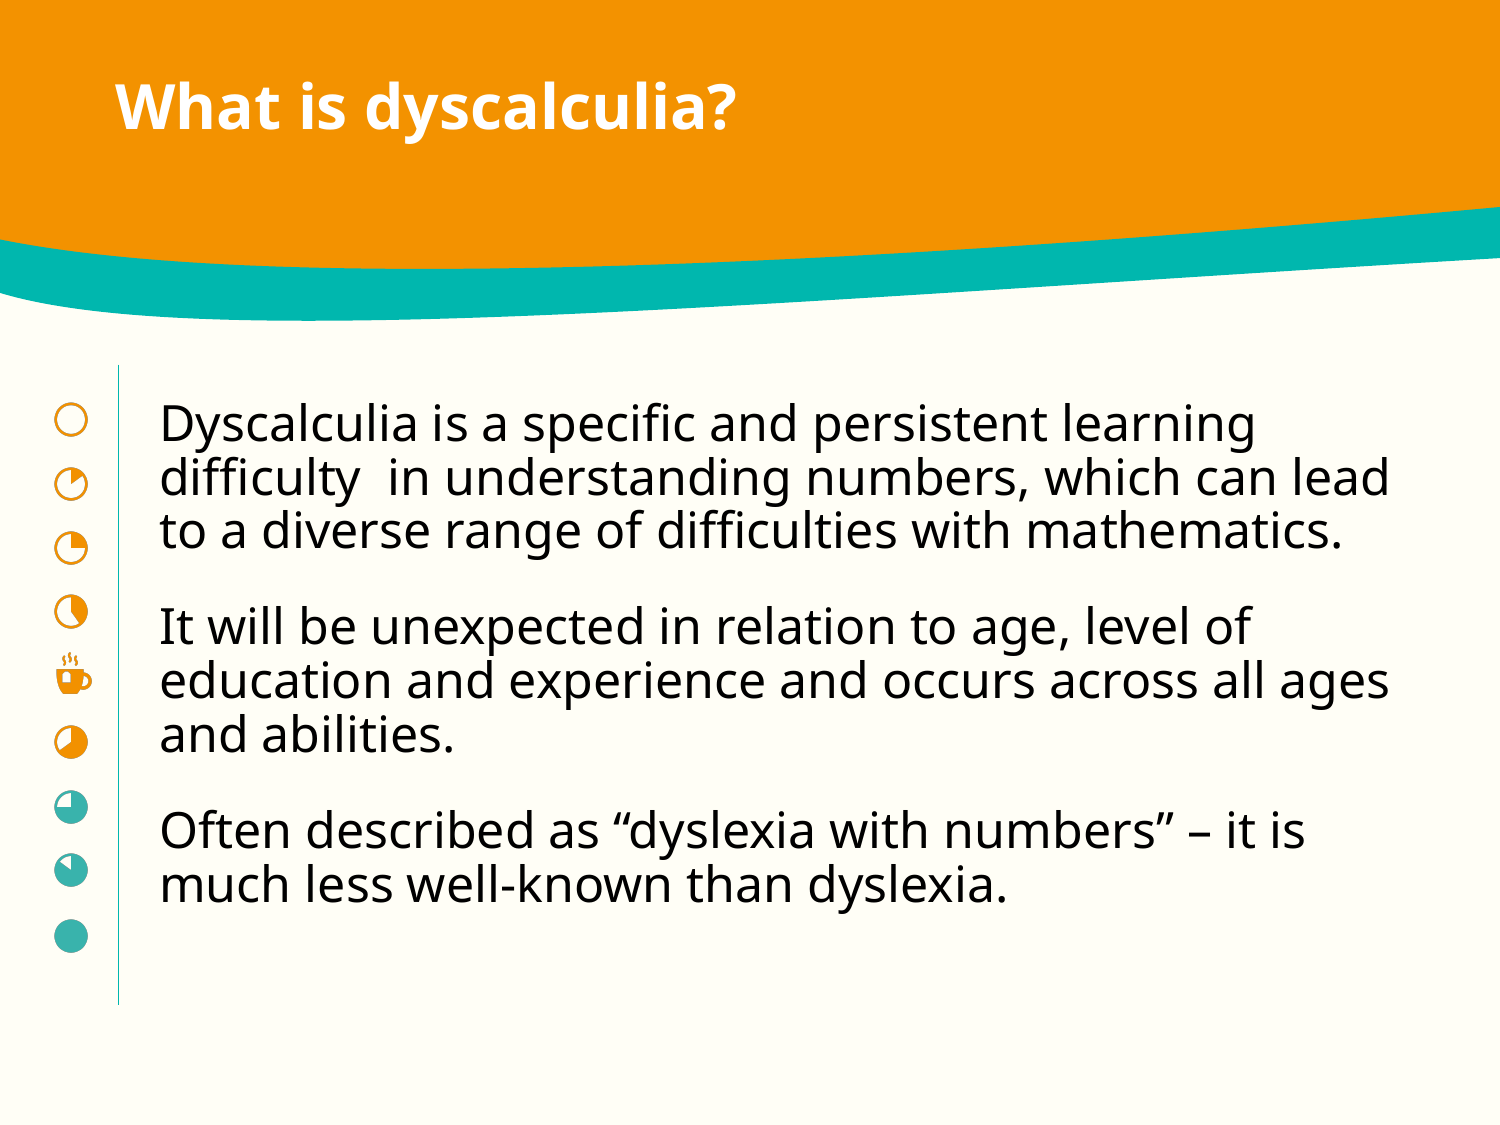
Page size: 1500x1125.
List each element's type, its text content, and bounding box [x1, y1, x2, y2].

picture [50, 915, 92, 957]
list Dyscalculia is a specific and persistent learning difficulty in understanding numbers, which can lead to a diverse range of difficulties with mathematics.​ It will be unexpected in relation to age, level of education and experience and occurs across all ages and abilities.​ Often described as “dyslexia with numbers” – it is much less well-known than dyslexia. [144, 390, 1426, 1039]
picture [50, 786, 92, 828]
picture [50, 590, 92, 633]
picture [50, 849, 92, 891]
picture [50, 721, 92, 763]
picture [50, 398, 92, 441]
picture [50, 463, 92, 505]
list What is dyscalculia? [100, 67, 1411, 258]
picture [50, 527, 92, 569]
picture [47, 646, 101, 700]
